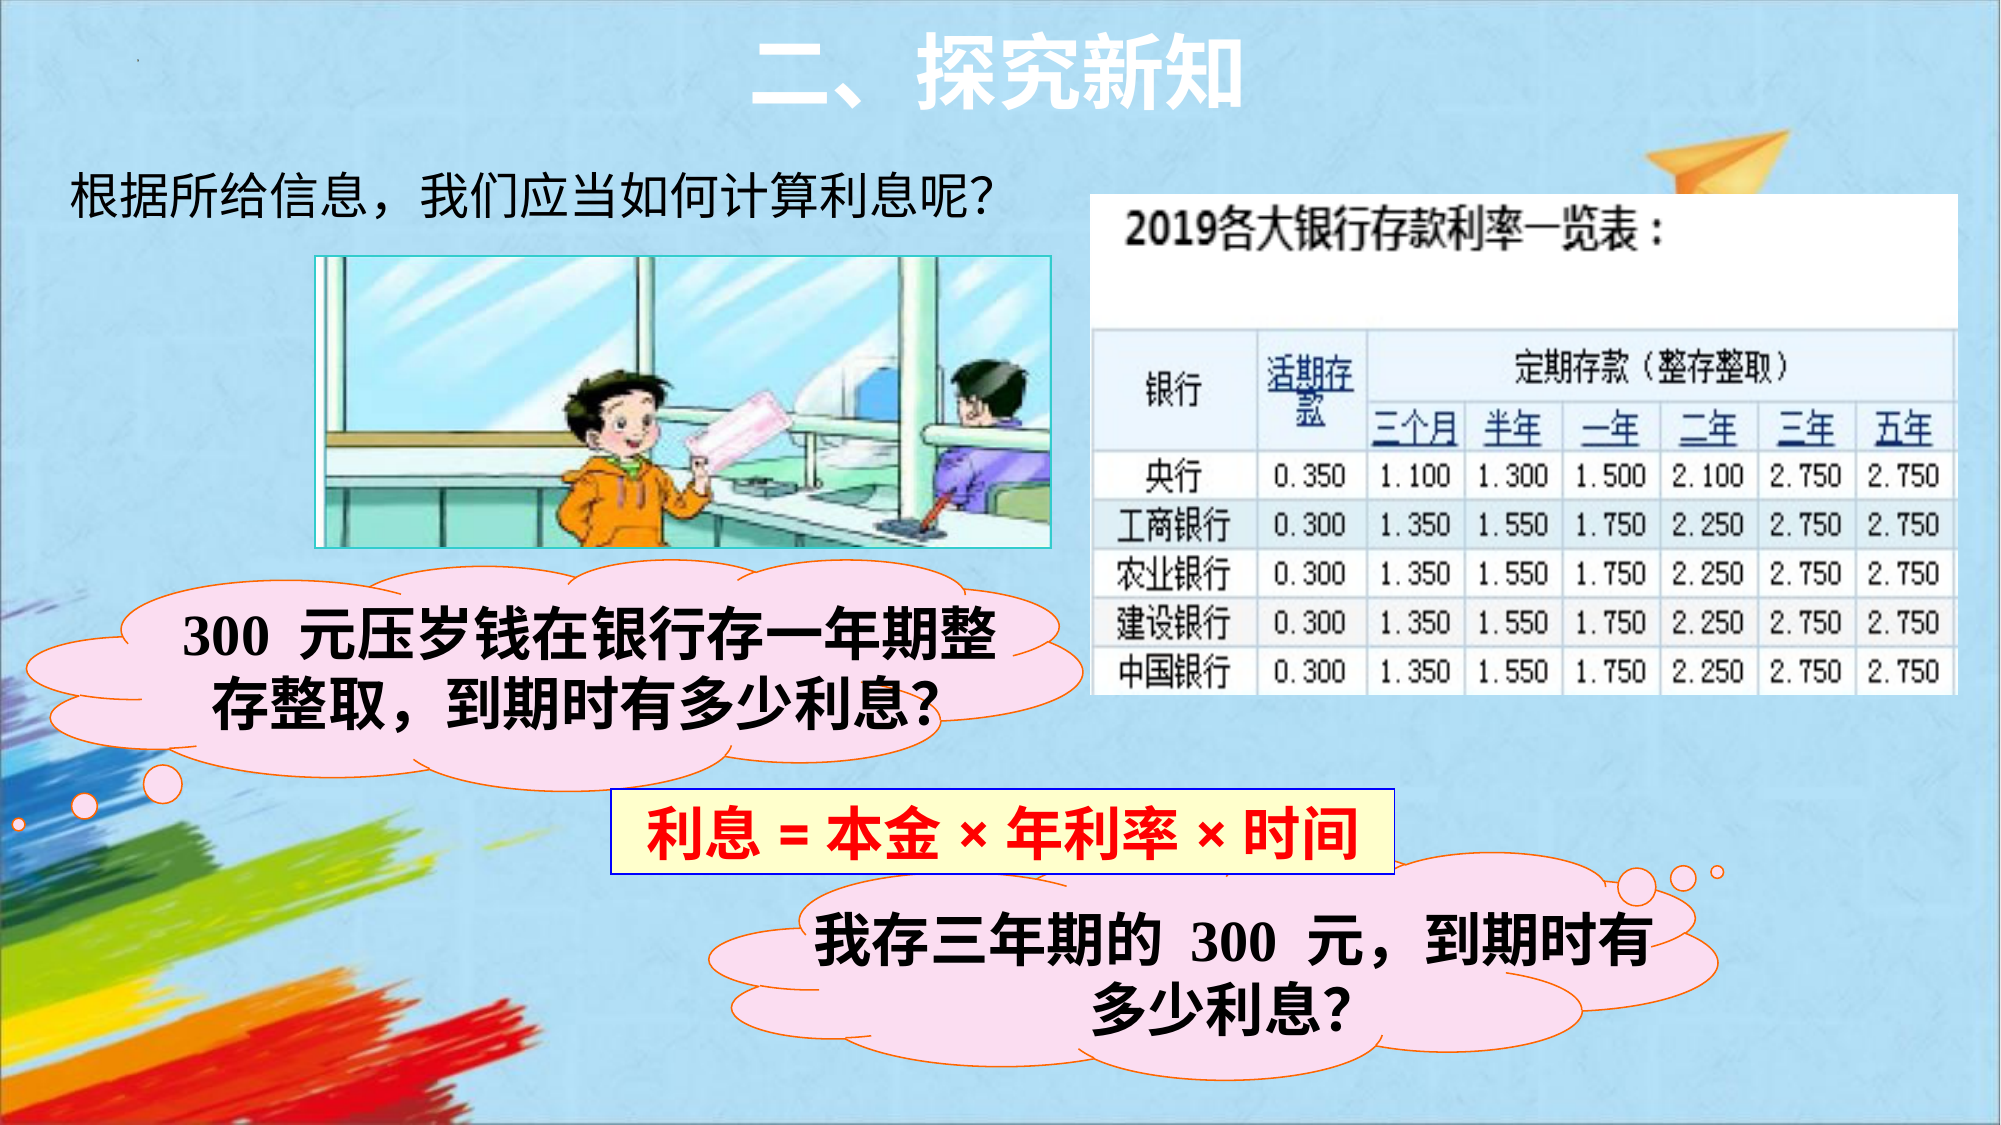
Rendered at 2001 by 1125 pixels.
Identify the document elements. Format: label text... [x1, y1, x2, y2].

text_box 利息=本金×年利率×时间 [611, 788, 1395, 875]
text_box 二、探究新知 [0, 0, 1999, 141]
picture [0, 0, 2001, 1125]
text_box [709, 851, 1718, 1080]
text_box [27, 559, 1083, 791]
text_box 根据所给信息，我们应当如何计算利息呢？ [54, 157, 1035, 232]
